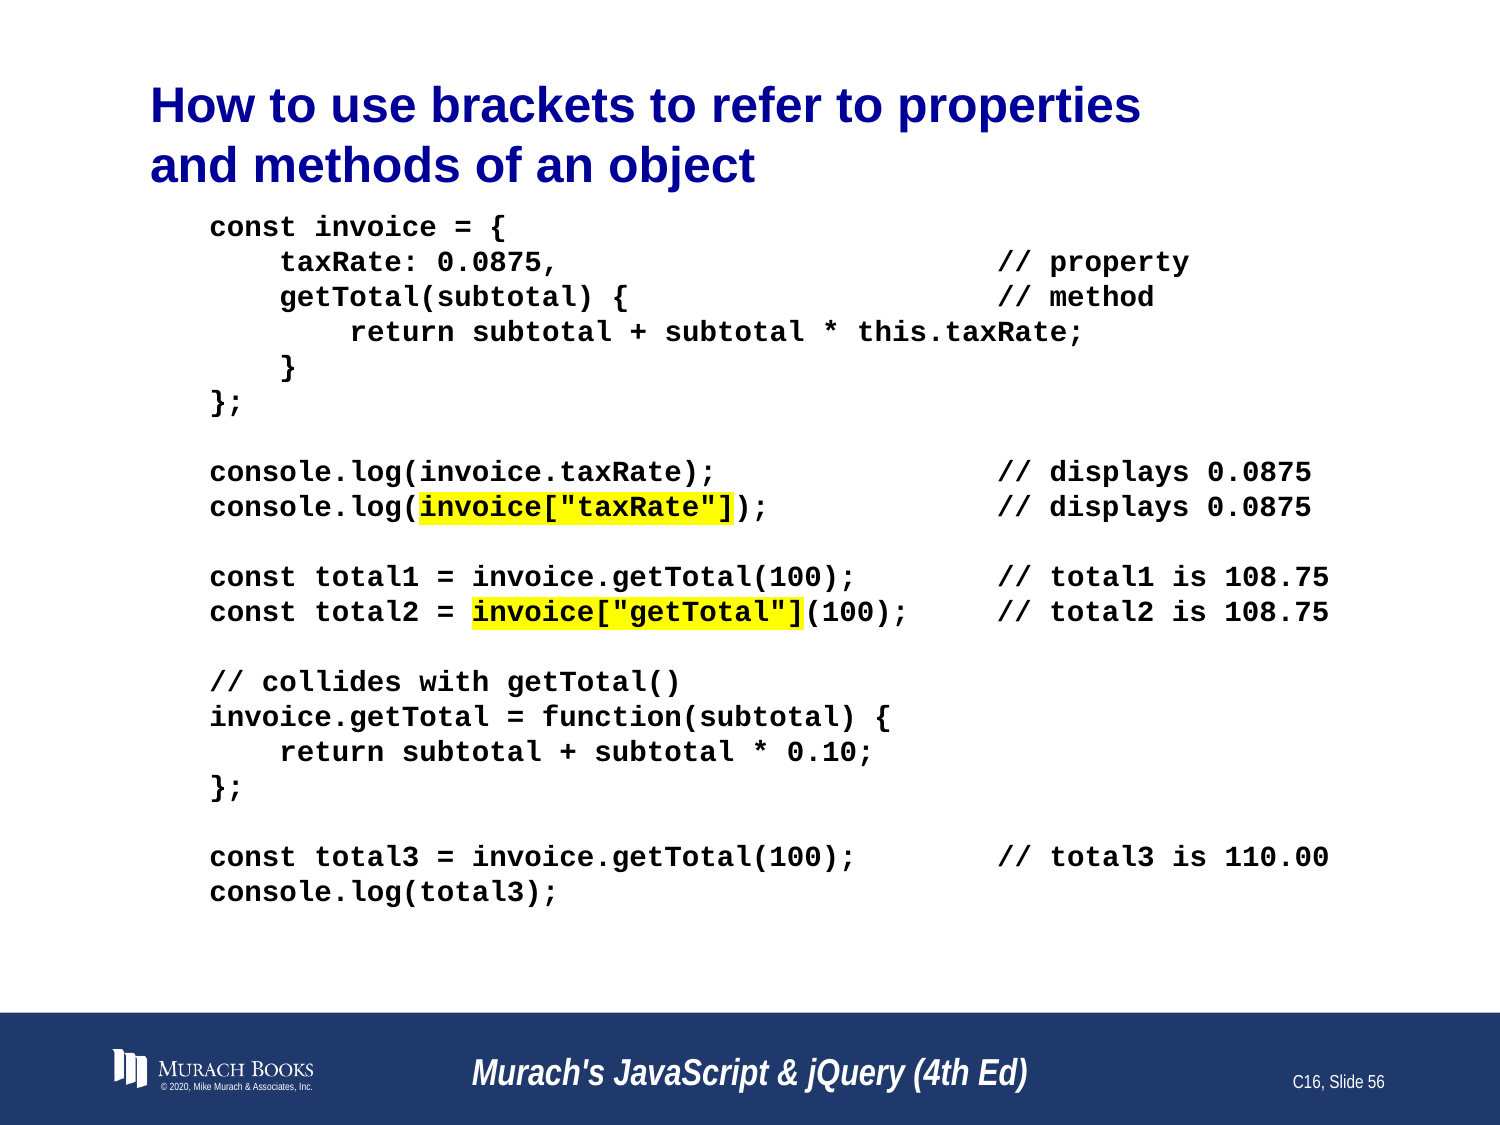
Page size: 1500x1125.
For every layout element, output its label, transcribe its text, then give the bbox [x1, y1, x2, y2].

title How to use brackets to refer to properties and methods of an object [150, 72, 1350, 194]
list const invoice = { taxRate: 0.0875, // property getTotal(subtotal) { // method return subtotal + subtotal * this.taxRate; } }; console.log(invoice.taxRate); // displays 0.0875 console.log(invoice["taxRate"]); // displays 0.0875 const total1 = invoice.getTotal(100); // total1 is 108.75 const total2 = invoice["getTotal"](100); // total2 is 108.75 // collides with getTotal() invoice.getTotal = function(subtotal) { return subtotal + subtotal * 0.10; }; const total3 = invoice.getTotal(100); // total3 is 110.00 console.log(total3); [137, 200, 1350, 1000]
slide_number Murach's JavaScript & jQuery (4th Ed) [463, 1025, 1050, 1100]
slide_number C16, Slide 56 [1087, 1025, 1400, 1100]
footer © 2020, Mike Murach & Associates, Inc. [12, 1025, 463, 1100]
